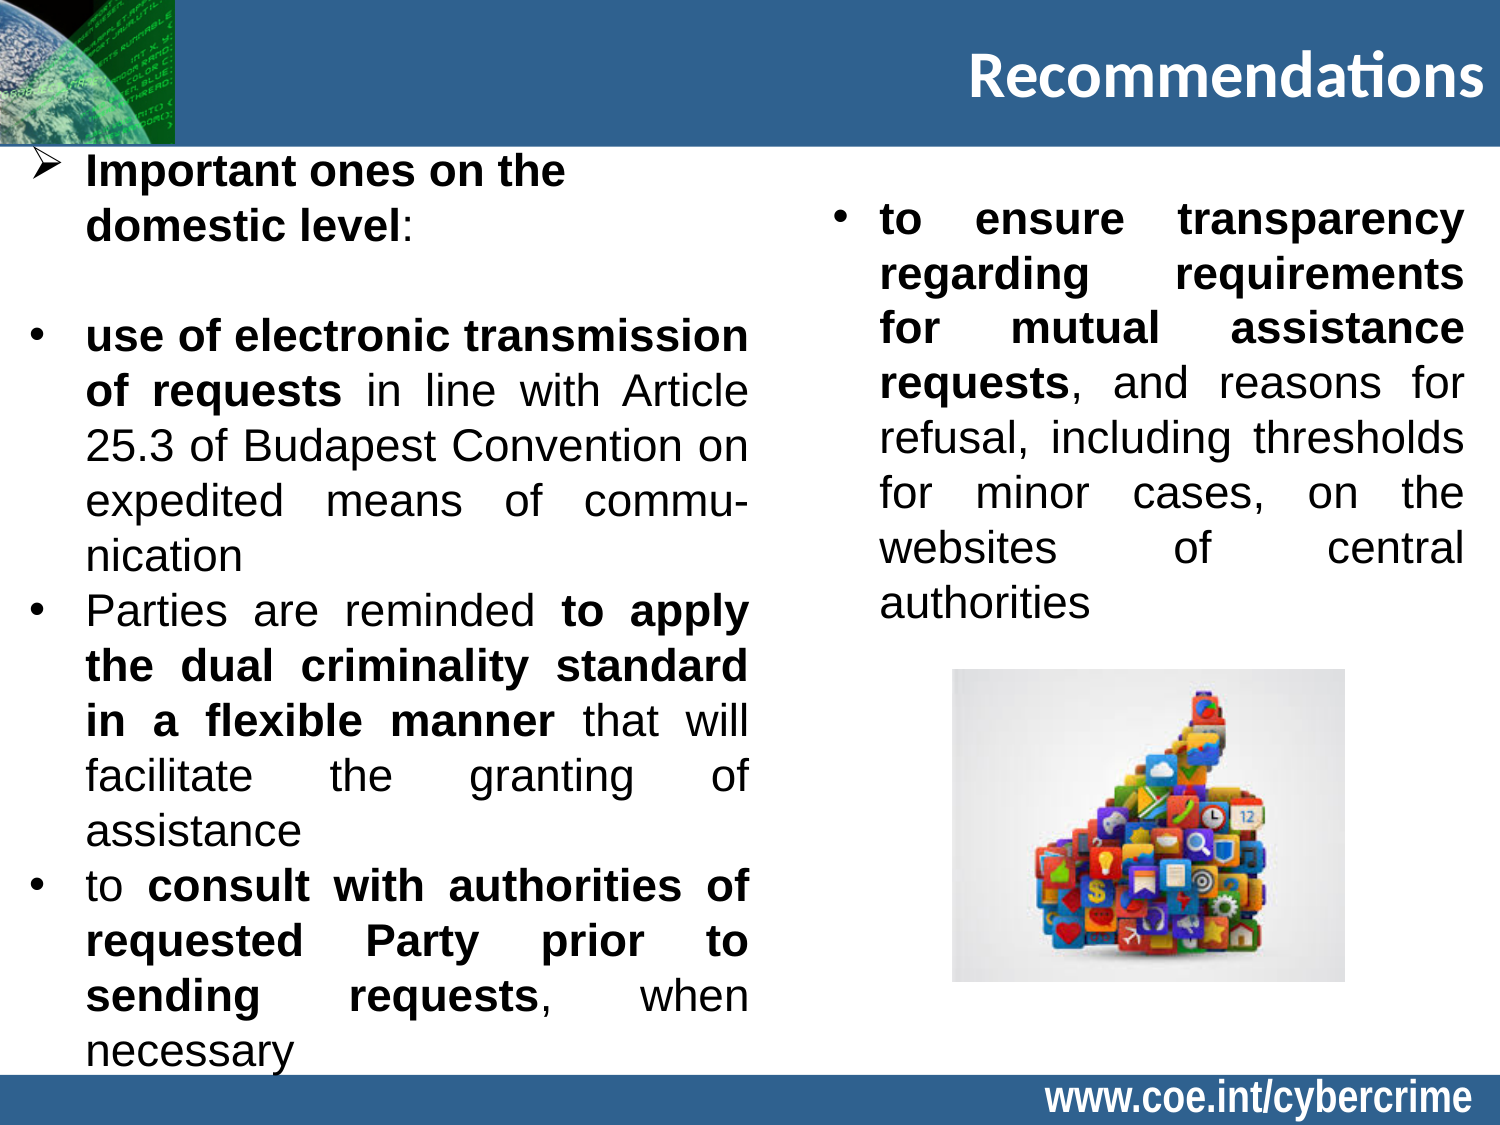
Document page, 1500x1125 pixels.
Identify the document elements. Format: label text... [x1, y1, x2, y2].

picture [0, 0, 175, 144]
text_box [0, 1073, 1030, 1125]
text_box www.coe.int/cybercrime [1030, 1059, 1500, 1125]
text_box to ensure transparency regarding requirements for mutual assistance requests, and reasons for refusal, including thresholds for minor cases, on the websites of central authorities [817, 180, 1481, 746]
text_box Recommendations [179, 0, 1500, 149]
picture [952, 668, 1346, 982]
text_box Important ones on the domestic level: use of electronic transmission of requests in line with Article 25.3 of Budapest Convention on expedited means of commu-nication Parties are reminded to apply the dual criminality standard in a flexible manner that will facilitate the granting of assistance to consult with authorities of requested Party prior to sending requests, when necessary [14, 133, 765, 1084]
